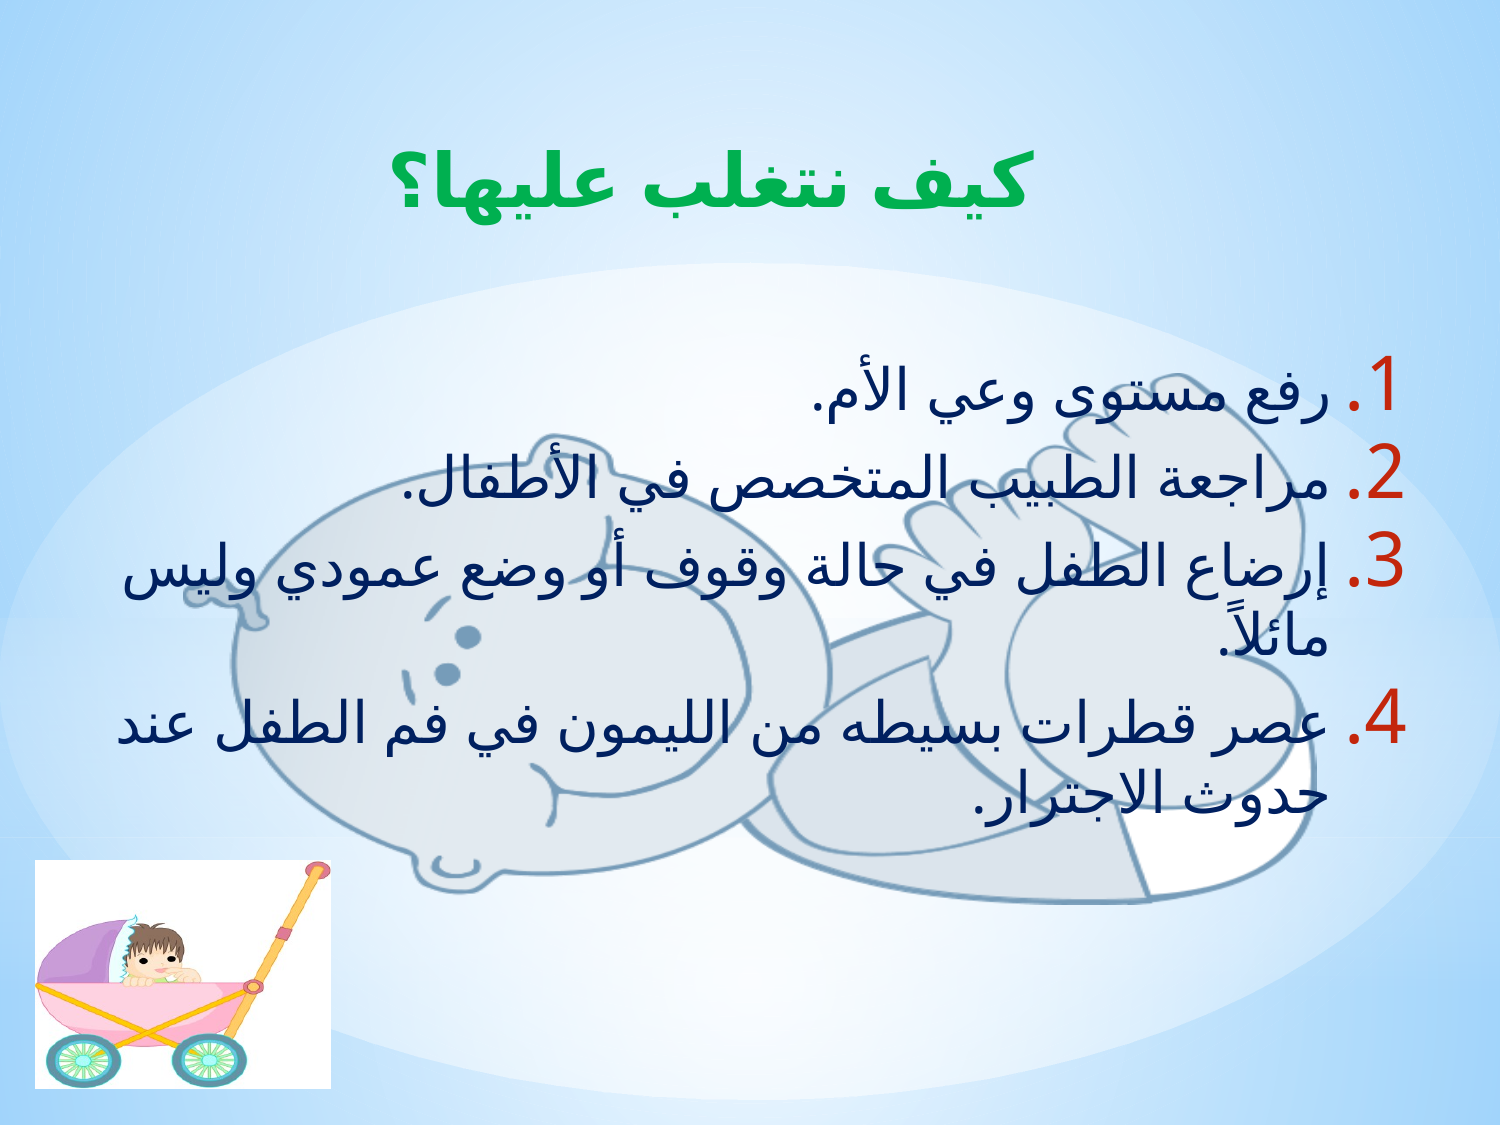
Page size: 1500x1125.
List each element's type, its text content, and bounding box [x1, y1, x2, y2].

list كيف نتغلب عليها؟ رفع مستوى وعي الأم. مراجعة الطبيب المتخصص في الأطفال. إرضاع الطفل في حالة وقوف أو وضع عمودي وليس مائلاً. عصر قطرات بسيطه من الليمون في فم الطفل عند حدوث الاجترار. [0, 125, 1430, 858]
picture [35, 373, 1318, 1090]
